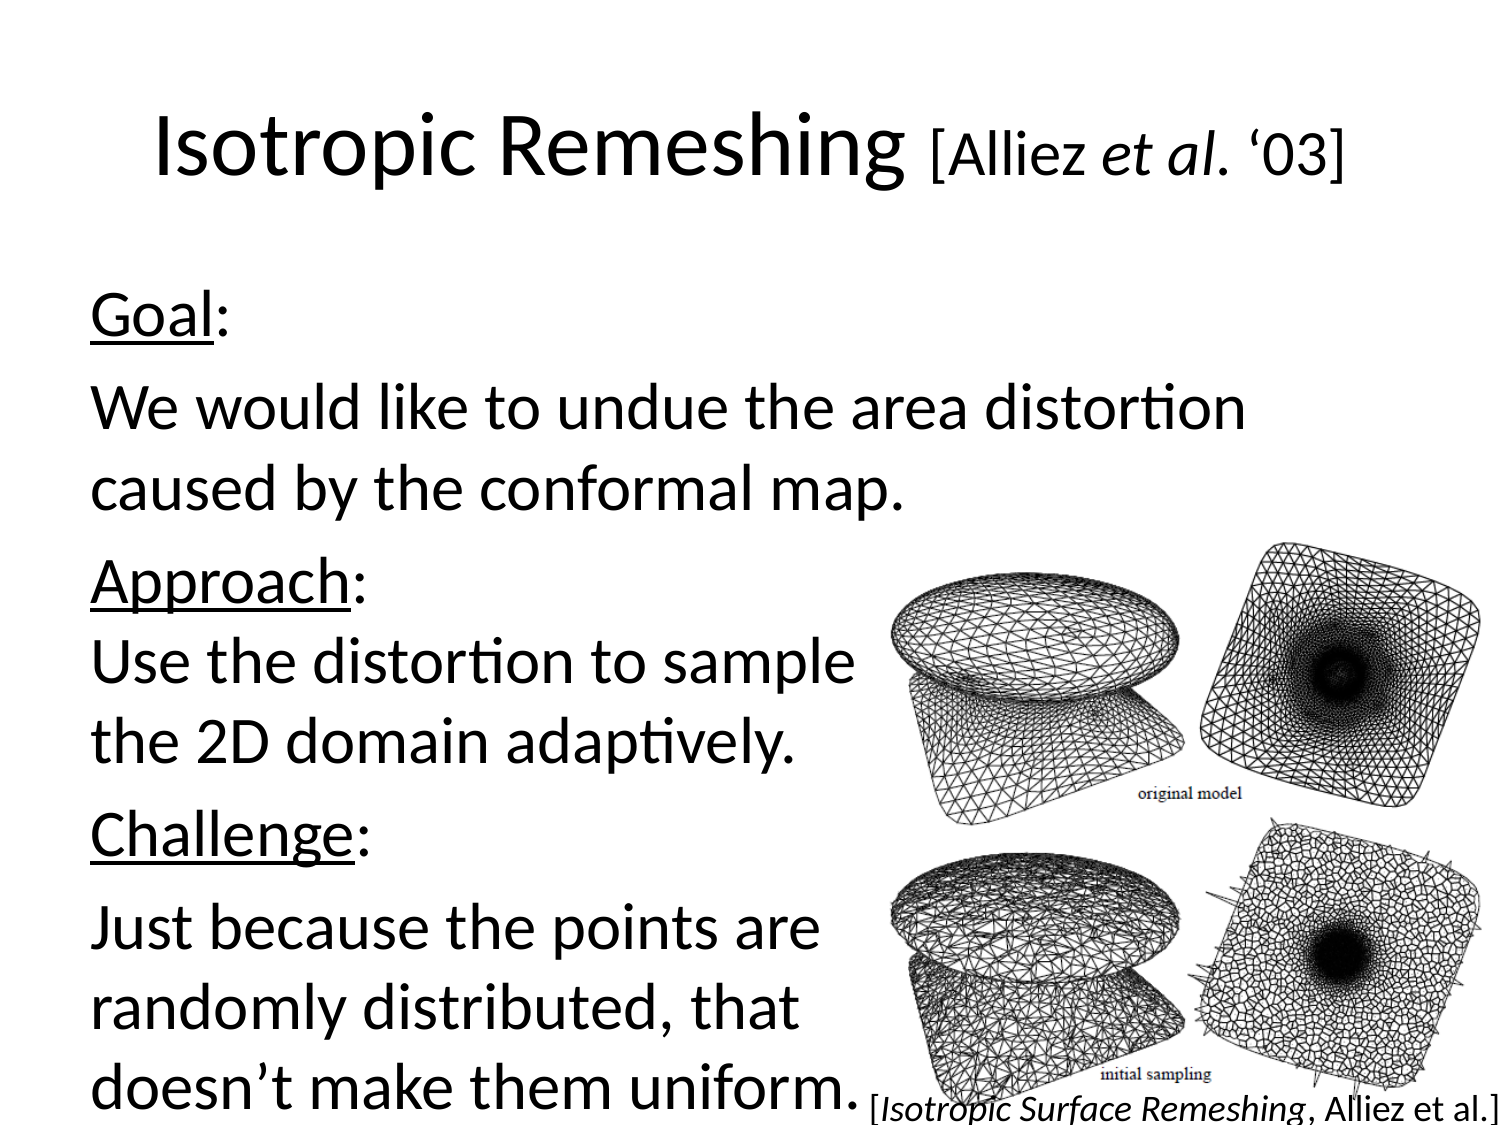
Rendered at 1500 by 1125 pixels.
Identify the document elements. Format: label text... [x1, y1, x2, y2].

title Isotropic Remeshing [Alliez et al. ‘03] [75, 45, 1425, 233]
text_box [Isotropic Surface Remeshing, Alliez et al.] [853, 1076, 1500, 1125]
list Goal: We would like to undue the area distortion caused by the conformal map. Approach: Use the distortion to sample the 2D domain adaptively. Challenge: Just because the points are randomly distributed, that doesn’t make them uniform. [75, 262, 1425, 1125]
picture [876, 524, 1500, 1113]
